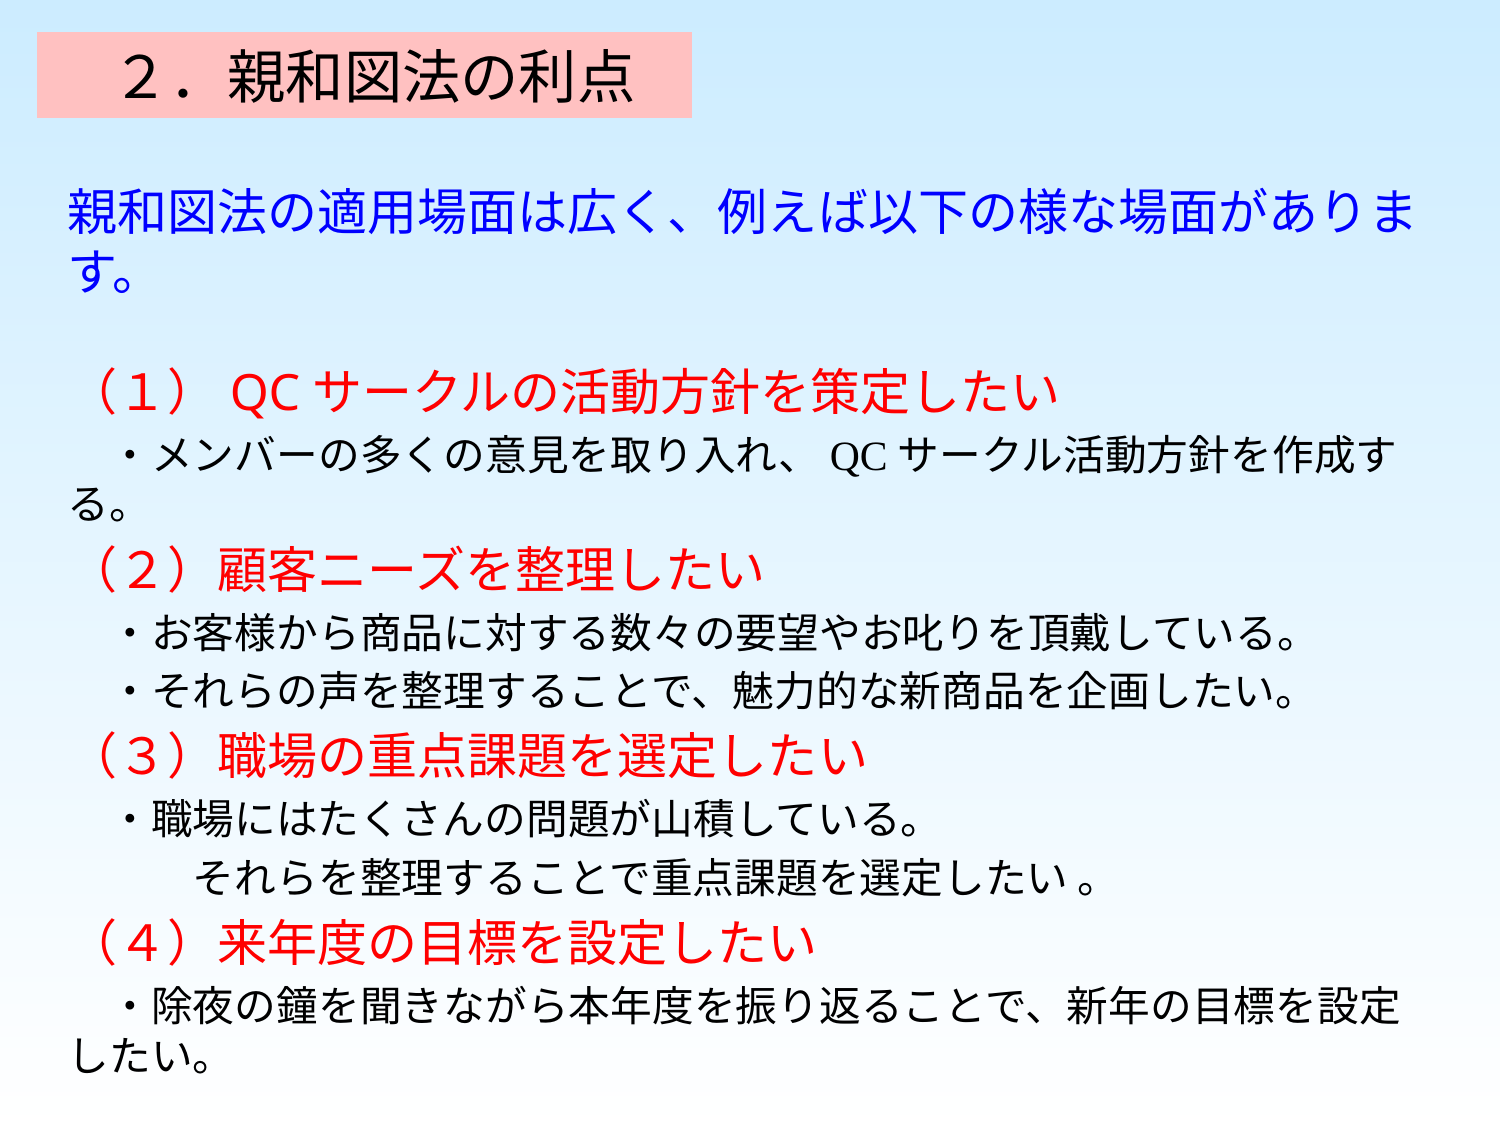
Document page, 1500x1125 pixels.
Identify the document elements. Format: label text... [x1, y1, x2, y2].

text_box ２．親和図法の利点 [38, 32, 691, 118]
text_box 親和図法の適用場面は広く、例えば以下の様な場面があります。 （１）QCサークルの活動方針を策定したい ・メンバーの多くの意見を取り入れ、QCサークル活動方針を作成する。 （２）顧客ニーズを整理したい ・お客様から商品に対する数々の要望やお叱りを頂戴している。 ・それらの声を整理することで、魅力的な新商品を企画したい。 （３）職場の重点課題を選定したい ・職場にはたくさんの問題が山積している。 それらを整理することで重点課題を選定したい 。 （４）来年度の目標を設定したい ・除夜の鐘を聞きながら本年度を振り返ることで、新年の目標を設定したい。 色々な場面で活用してほしいツールです。 [53, 172, 1435, 1125]
